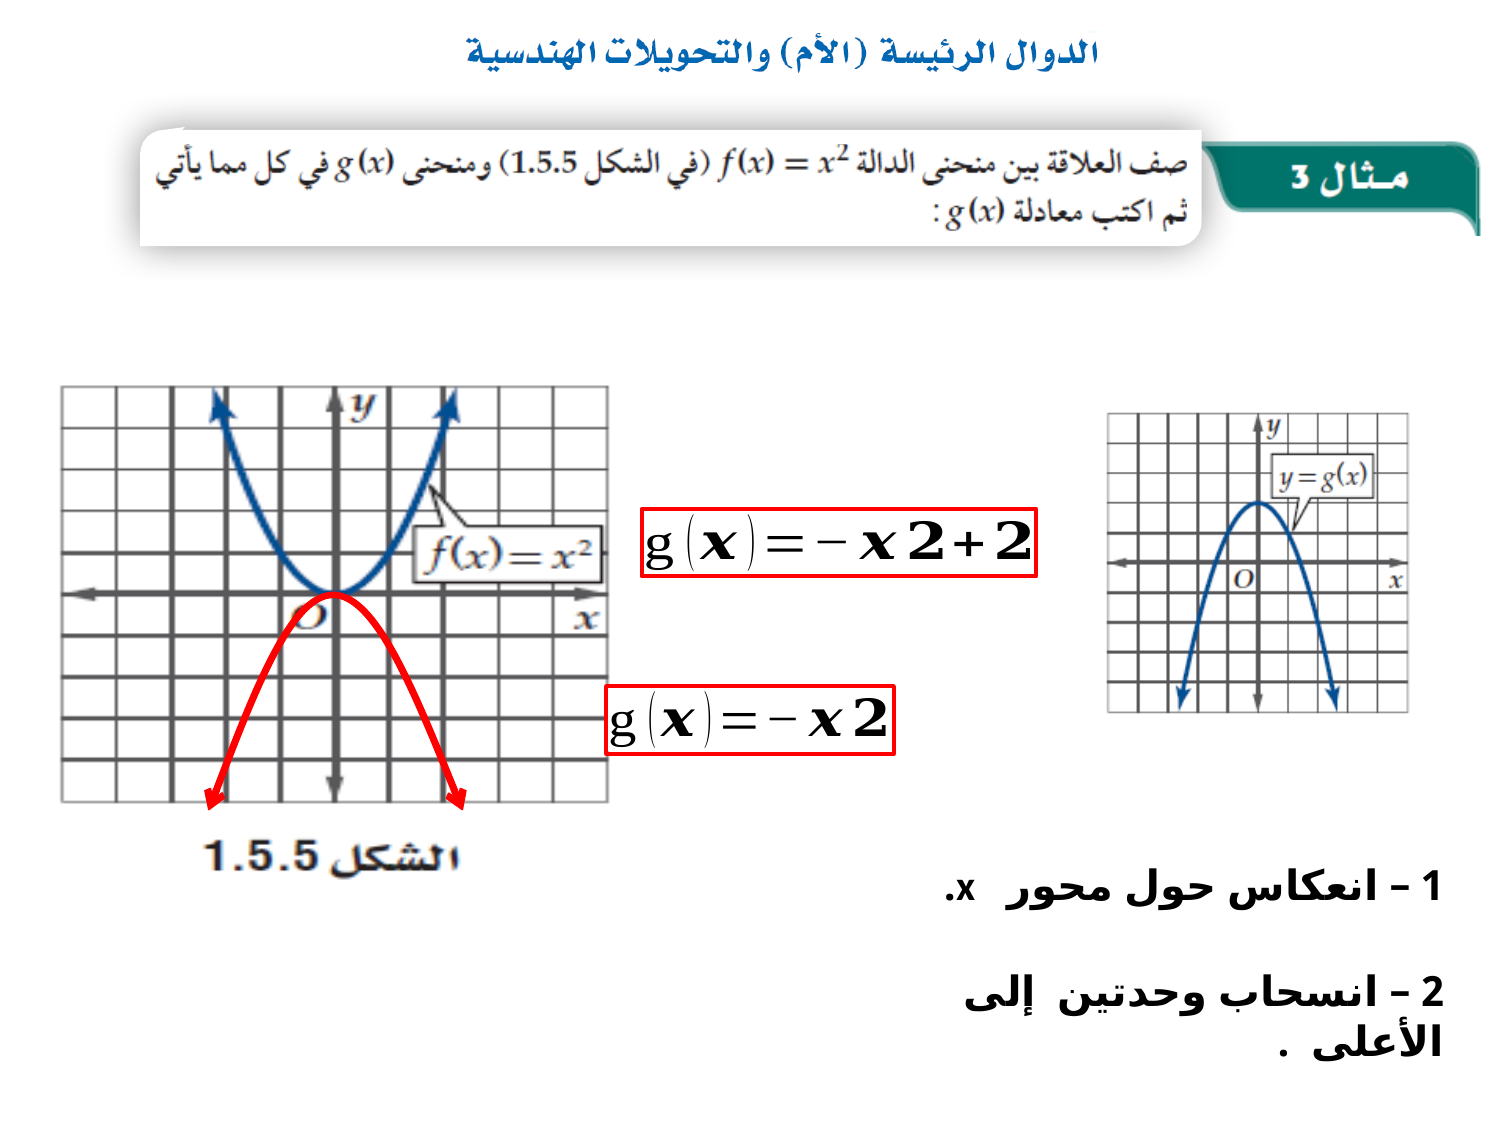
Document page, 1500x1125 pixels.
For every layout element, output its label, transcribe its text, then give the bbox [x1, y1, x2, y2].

picture [1104, 409, 1413, 716]
text_box 1 – انعكاس حول محور x. [820, 851, 1459, 916]
text_box 2 – انسحاب وحدتين إلى الأعلى . [820, 957, 1459, 1073]
picture [147, 136, 1195, 239]
picture [466, 30, 1099, 73]
picture [52, 382, 621, 882]
picture [1198, 136, 1484, 236]
